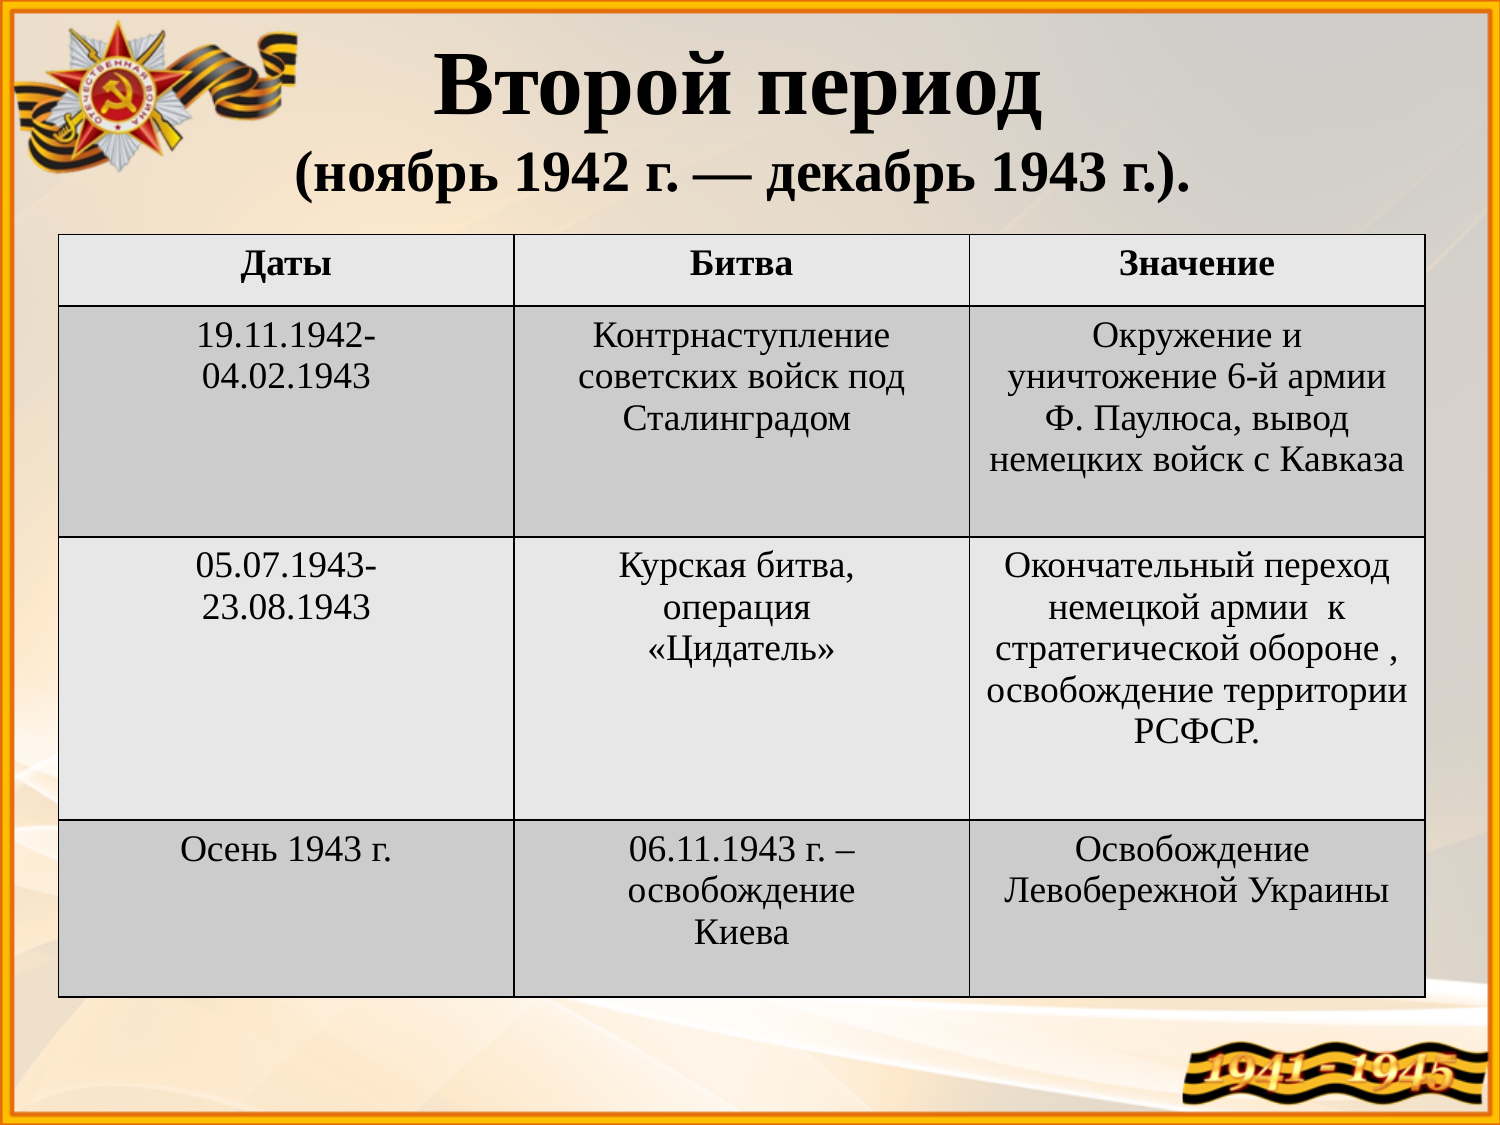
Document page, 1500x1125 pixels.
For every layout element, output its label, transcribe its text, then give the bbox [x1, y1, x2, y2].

table_cell 19.11.1942- 04.02.1943 [59, 307, 513, 536]
table_cell Курская битва, операция «Цидатель» [515, 538, 969, 819]
table_cell Окружение и уничтожение 6-й армии Ф. Паулюса, вывод немецких войск с Кавказа [970, 307, 1424, 536]
table_header Значение [970, 235, 1424, 305]
table_cell Освобождение Левобережной Украины [970, 821, 1424, 996]
title Второй период (ноябрь 1942 г. — декабрь 1943 г.). [0, 0, 1500, 227]
table_cell 05.07.1943- 23.08.1943 [59, 538, 513, 819]
picture [0, 227, 1500, 1125]
table_cell Контрнаступление советских войск под Сталинградом [515, 307, 969, 536]
table_header Даты [59, 235, 513, 305]
table_cell Осень 1943 г. [59, 821, 513, 996]
table_cell 06.11.1943 г. – освобождение Киева [515, 821, 969, 996]
table_cell Окончательный переход немецкой армии к стратегической обороне , освобождение территории РСФСР. [970, 538, 1424, 819]
table_header Битва [515, 235, 969, 305]
